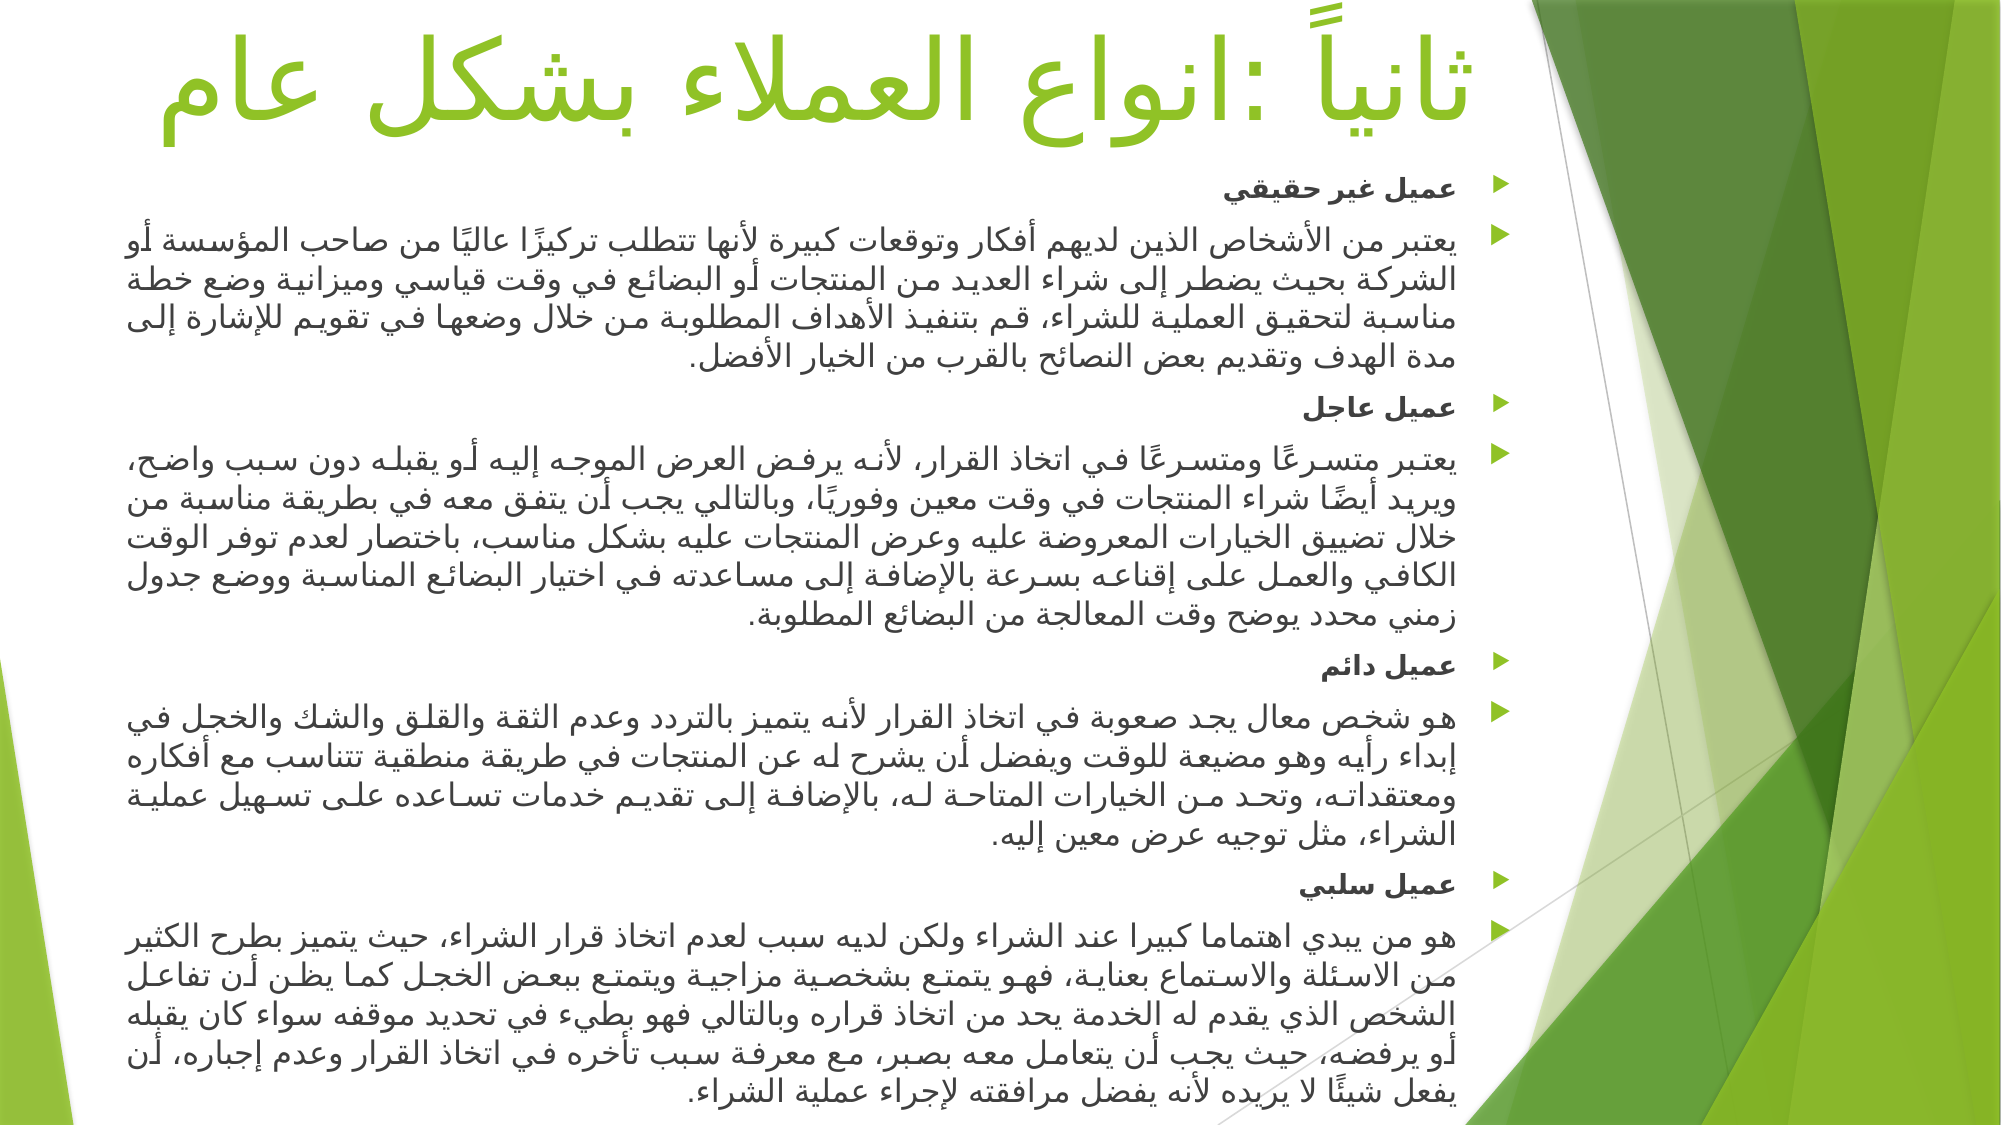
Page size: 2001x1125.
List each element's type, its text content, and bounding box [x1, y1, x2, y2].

title ثانياً :انواع العملاء بشكل عام [111, 0, 1522, 162]
list عميل غير حقيقي يعتبر من الأشخاص الذين لديهم أفكار وتوقعات كبيرة لأنها تتطلب تركيزًا عاليًا من صاحب المؤسسة أو الشركة بحيث يضطر إلى شراء العديد من المنتجات أو البضائع في وقت قياسي وميزانية وضع خطة مناسبة لتحقيق العملية للشراء، قم بتنفيذ الأهداف المطلوبة من خلال وضعها في تقويم للإشارة إلى مدة الهدف وتقديم بعض النصائح بالقرب من الخيار الأفضل. عميل عاجل يعتبر متسرعًا ومتسرعًا في اتخاذ القرار، لأنه يرفض العرض الموجه إليه أو يقبله دون سبب واضح، ويريد أيضًا شراء المنتجات في وقت معين وفوريًا، وبالتالي يجب أن يتفق معه في بطريقة مناسبة من خلال تضييق الخيارات المعروضة عليه وعرض المنتجات عليه بشكل مناسب، باختصار لعدم توفر الوقت الكافي والعمل على إقناعه بسرعة بالإضافة إلى مساعدته في اختيار البضائع المناسبة ووضع جدول زمني محدد يوضح وقت المعالجة من البضائع المطلوبة. عميل دائم هو شخص معال يجد صعوبة في اتخاذ القرار لأنه يتميز بالتردد وعدم الثقة والقلق والشك والخجل في إبداء رأيه وهو مضيعة للوقت ويفضل أن يشرح له عن المنتجات في طريقة منطقية تتناسب مع أفكاره ومعتقداته، وتحد من الخيارات المتاحة له، بالإضافة إلى تقديم خدمات تساعده على تسهيل عملية الشراء، مثل توجيه عرض معين إليه. عميل سلبي هو من يبدي اهتماما كبيرا عند الشراء ولكن لديه سبب لعدم اتخاذ قرار الشراء، حيث يتميز بطرح الكثير من الاسئلة والاستماع بعناية، فهو يتمتع بشخصية مزاجية ويتمتع ببعض الخجل كما يظن أن تفاعل الشخص الذي يقدم له الخدمة يحد من اتخاذ قراره وبالتالي فهو بطيء في تحديد موقفه سواء كان يقبله أو يرفضه، حيث يجب أن يتعامل معه بصبر، مع معرفة سبب تأخره في اتخاذ القرار وعدم إجباره، أن يفعل شيئًا لا يريده لأنه يفضل مرافقته لإجراء عملية الشراء. [111, 162, 1522, 1125]
